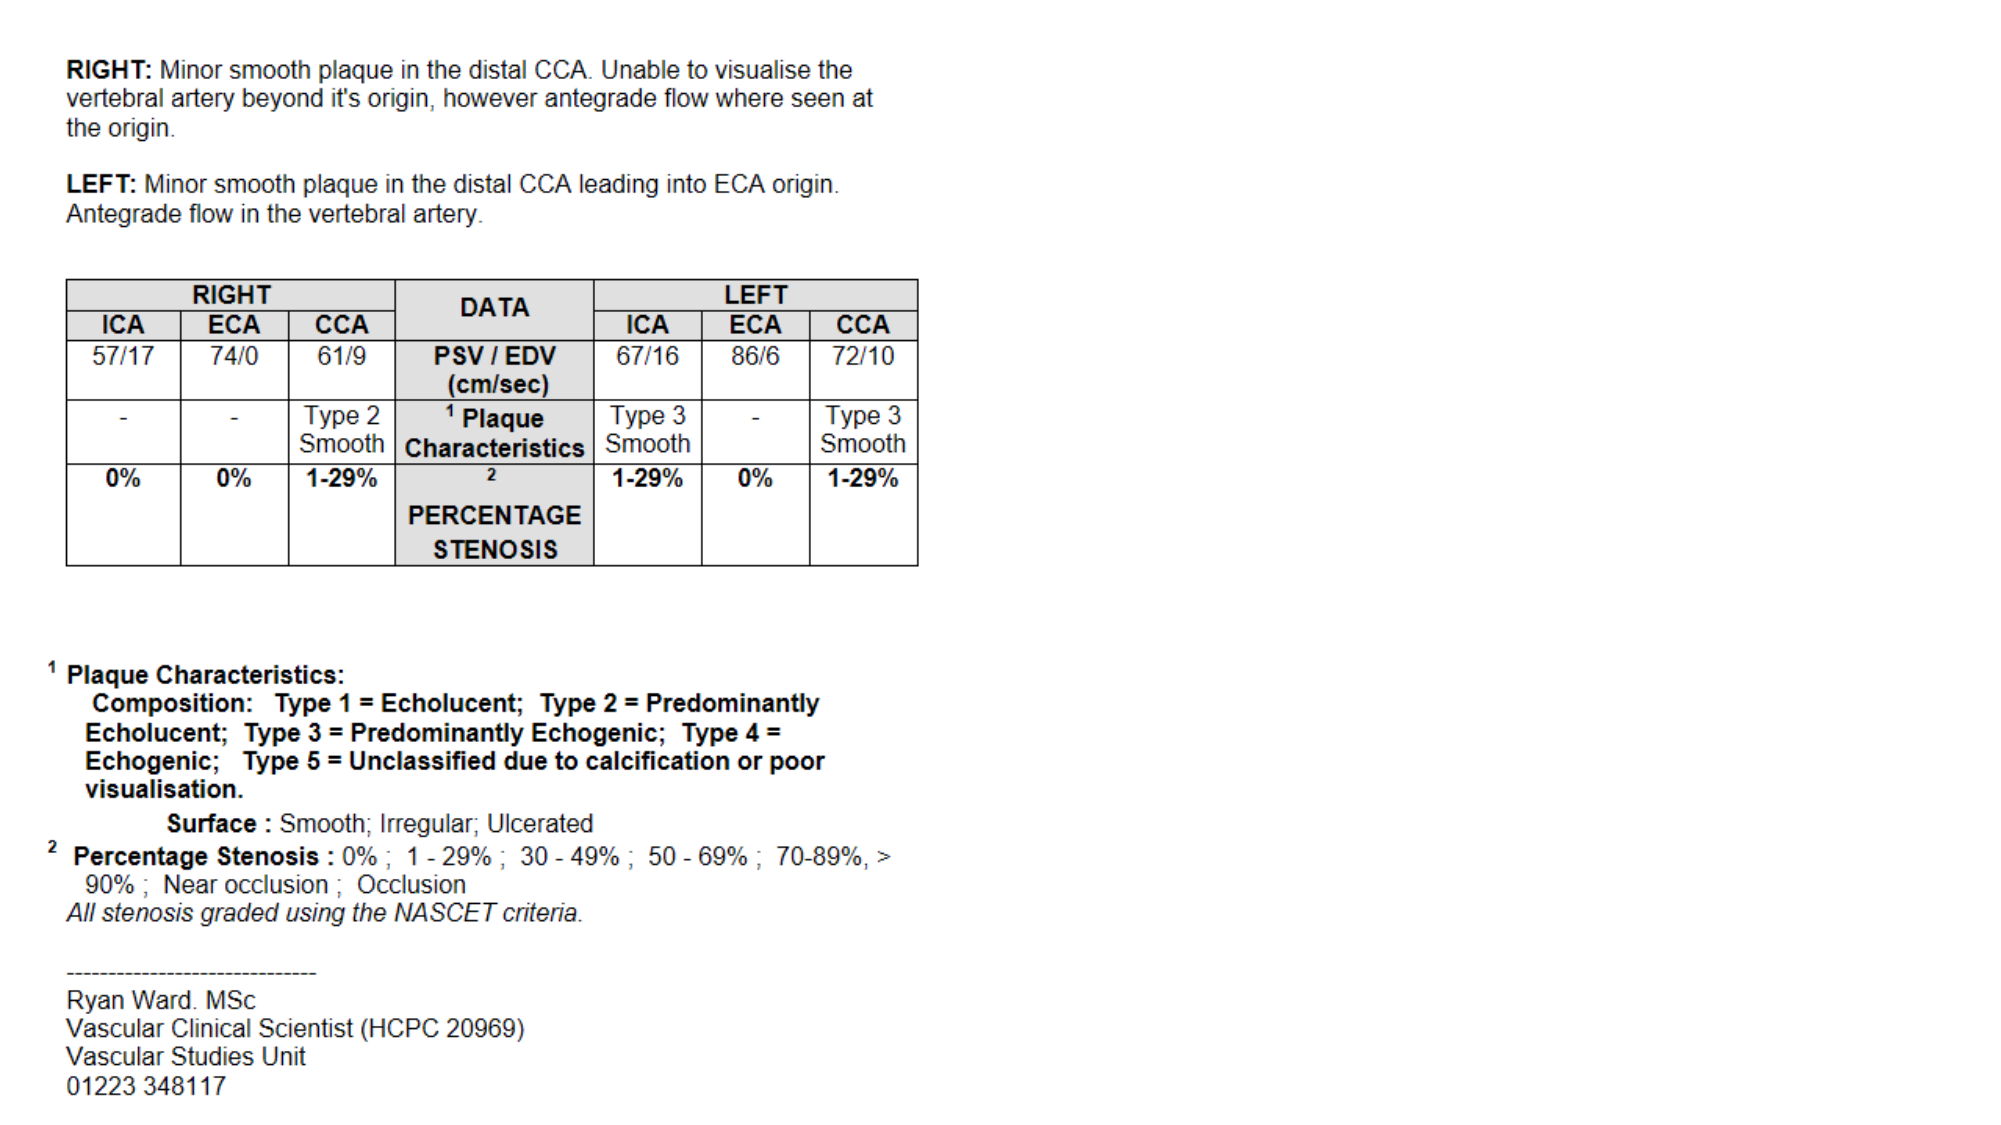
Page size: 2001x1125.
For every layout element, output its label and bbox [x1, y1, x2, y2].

picture [41, 43, 969, 1125]
